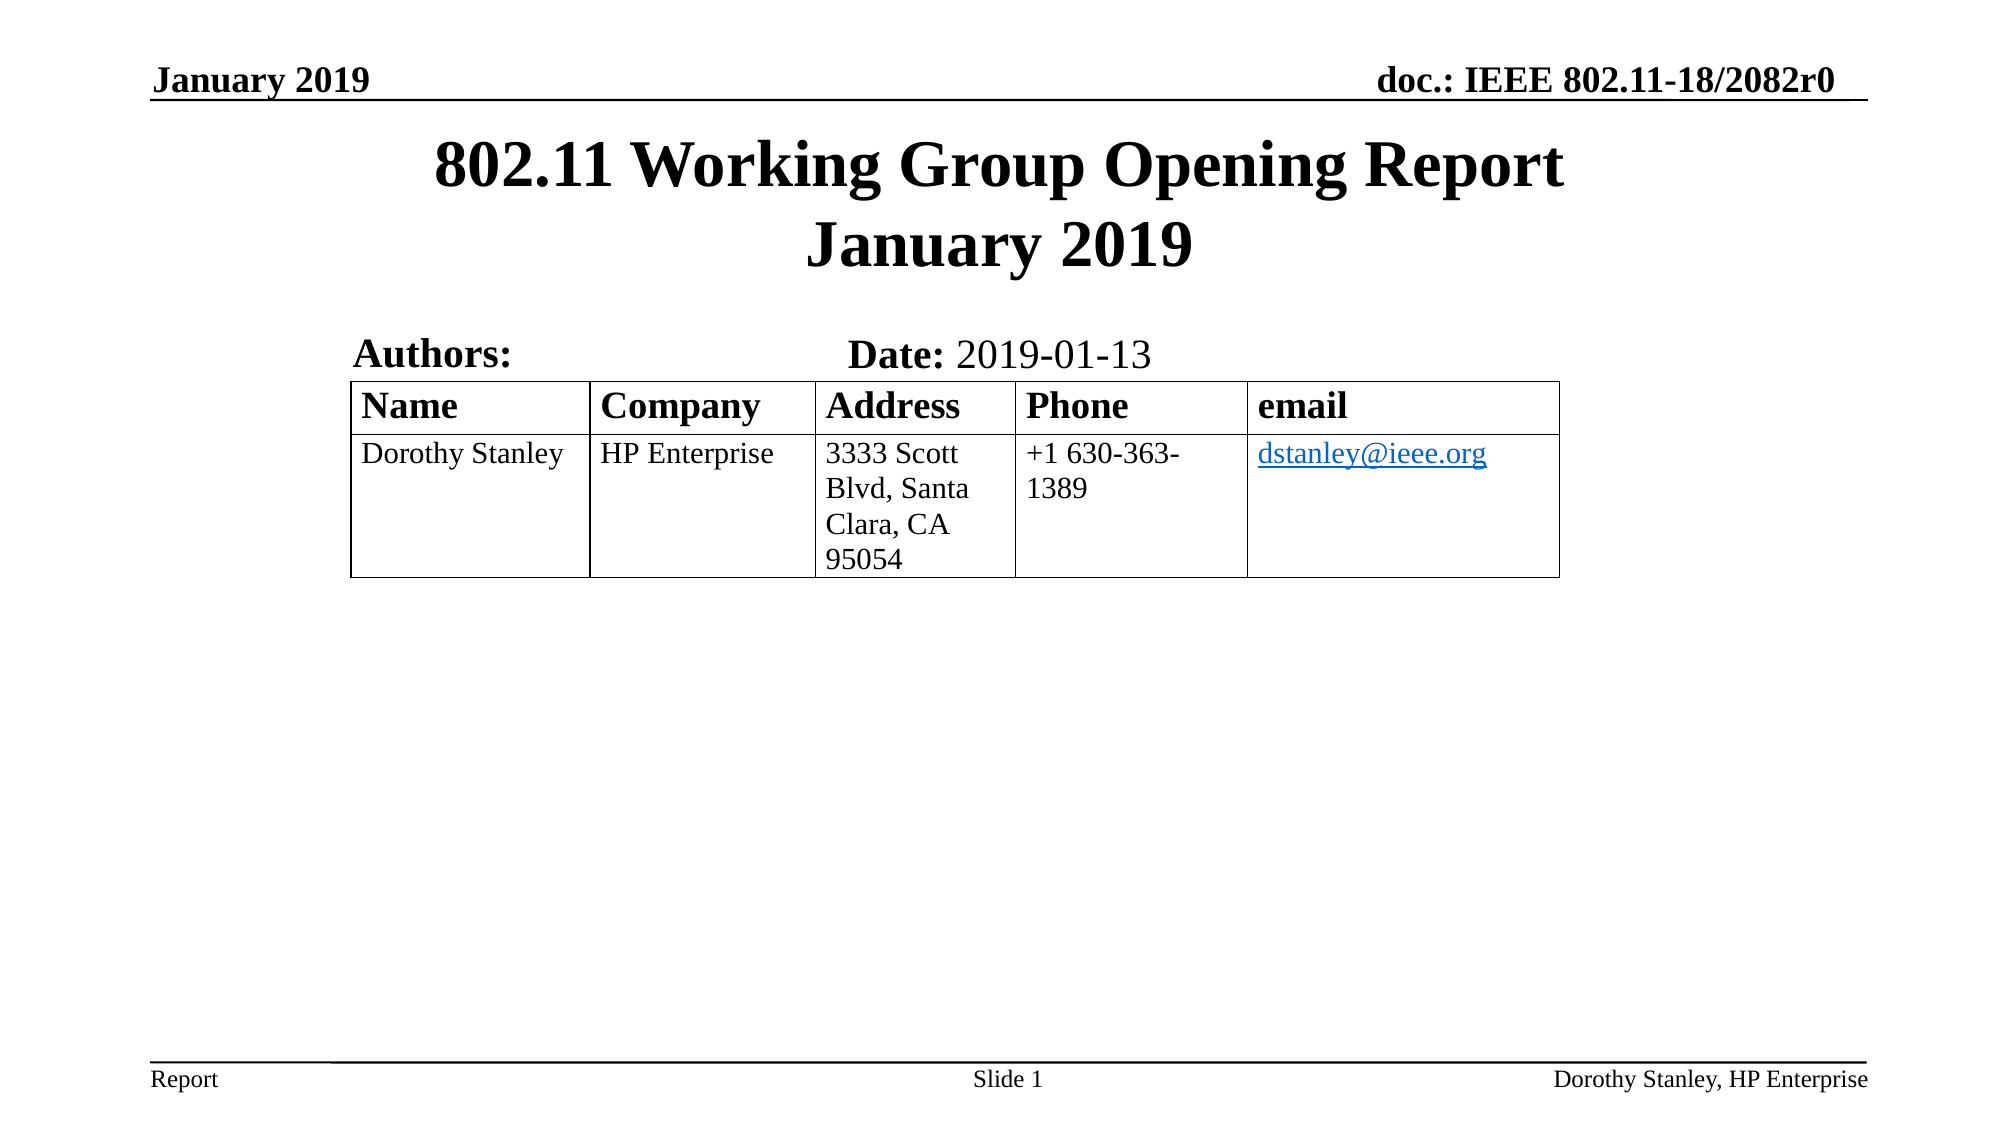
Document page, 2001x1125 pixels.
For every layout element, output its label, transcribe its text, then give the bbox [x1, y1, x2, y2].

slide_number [152, 54, 406, 101]
list Date: 2019-01-13 [150, 324, 1850, 1000]
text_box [336, 381, 1593, 803]
text_box Authors: [337, 318, 575, 379]
title 802.11 Working Group Opening Report January 2019 [150, 112, 1850, 288]
slide_number Slide 1 [964, 1061, 1053, 1093]
footer Dorothy Stanley, HP Enterprise [1512, 1061, 1869, 1093]
